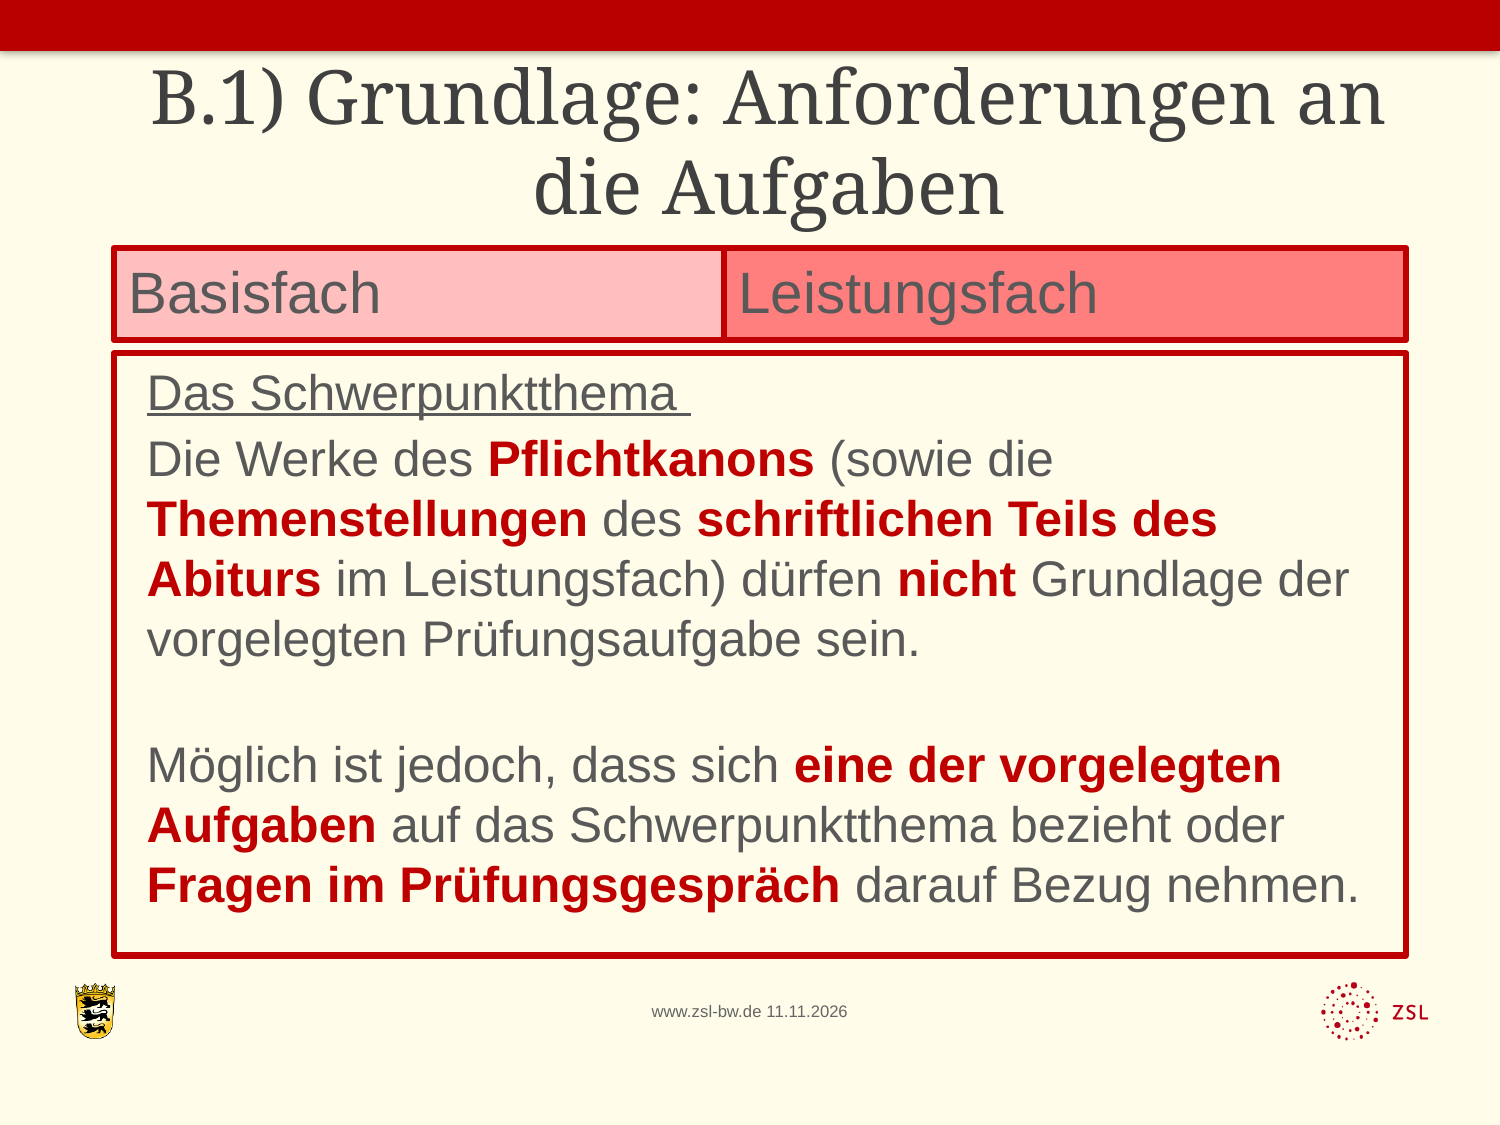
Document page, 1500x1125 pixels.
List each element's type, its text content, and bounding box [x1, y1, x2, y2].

picture [73, 981, 117, 1041]
text_box Das Schwerpunktthema Die Werke des Pflichtkanons (sowie die Themenstellungen des schriftlichen Teils des Abiturs im Leistungsfach) dürfen nicht Grundlage der vorgelegten Prüfungsaufgabe sein. Möglich ist jedoch, dass sich eine der vorgelegten Aufgaben auf das Schwerpunktthema bezieht oder Fragen im Prüfungsgespräch darauf Bezug nehmen. [113, 353, 1406, 956]
text_box B.1) Grundlage: Anforderungen an die Aufgaben [116, 66, 1424, 213]
text_box Basisfach [113, 247, 723, 341]
text_box Leistungsfach [723, 247, 1406, 341]
picture [1320, 981, 1429, 1041]
